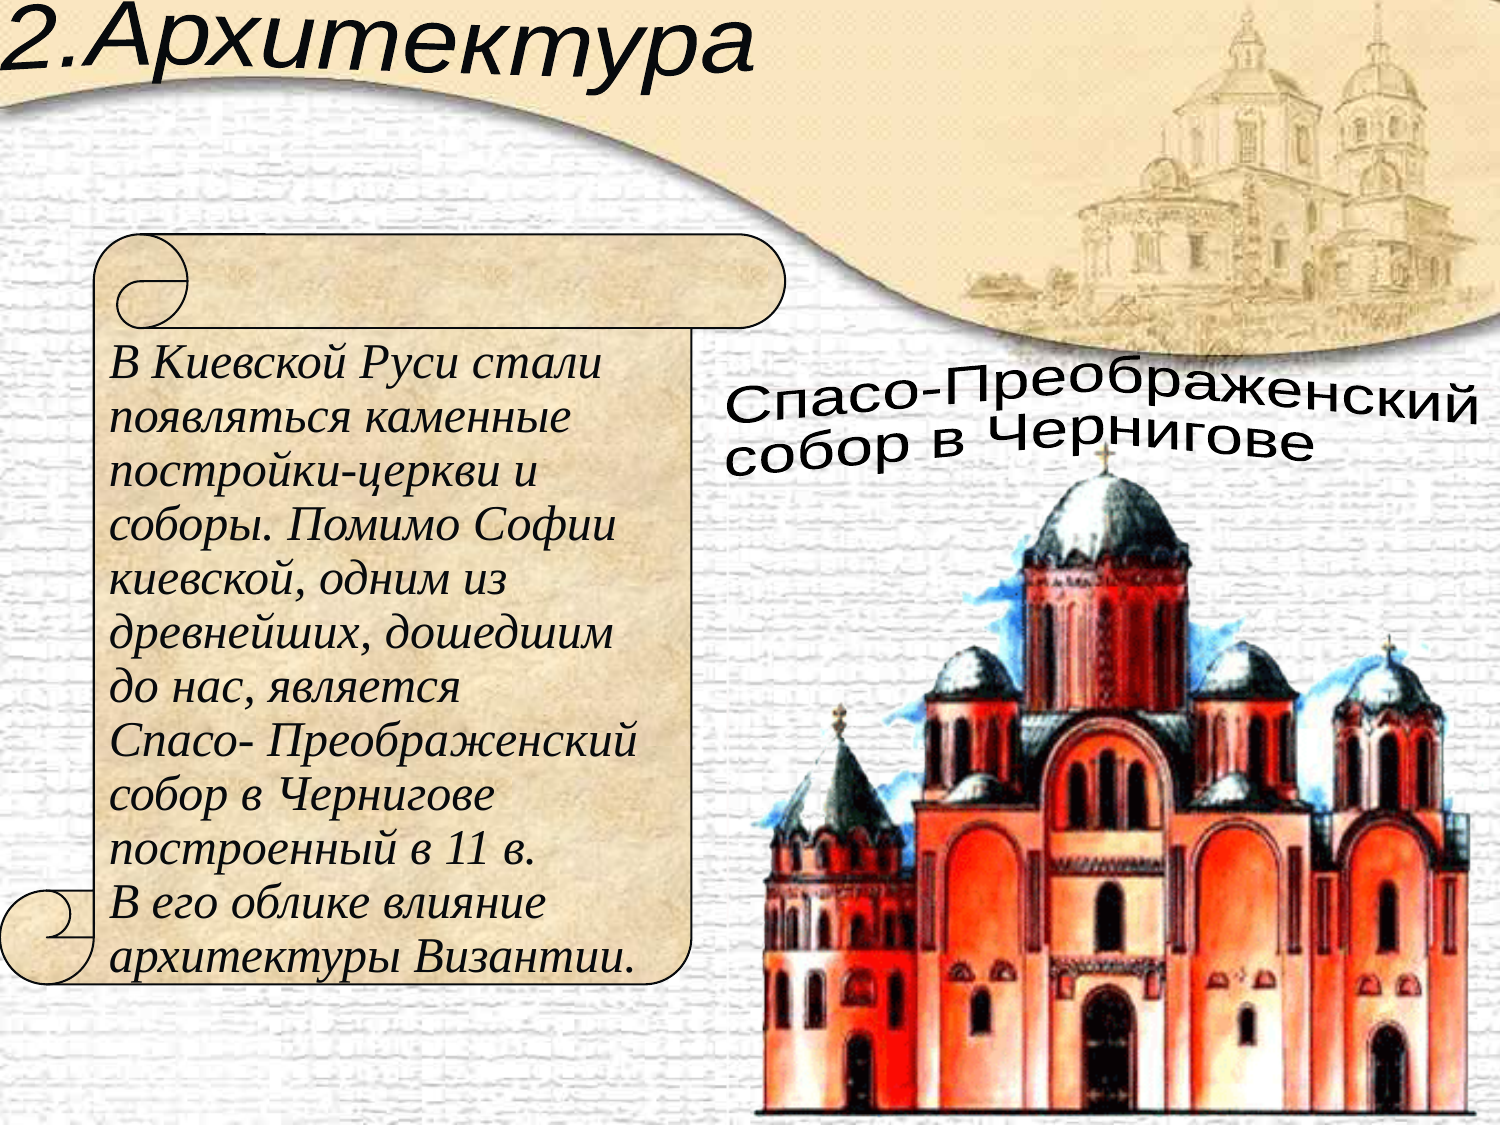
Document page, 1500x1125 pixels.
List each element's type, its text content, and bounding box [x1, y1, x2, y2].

picture [0, 0, 1500, 1125]
text_box В Киевской Руси стали появляться каменные постройки-церкви и соборы. Помимо Софии киевской, одним из древнейших, дошедшим до нас, является Спасо- Преображенский собор в Чернигове построенный в 11 в. В его облике влияние архитектуры Византии. [0, 234, 786, 985]
